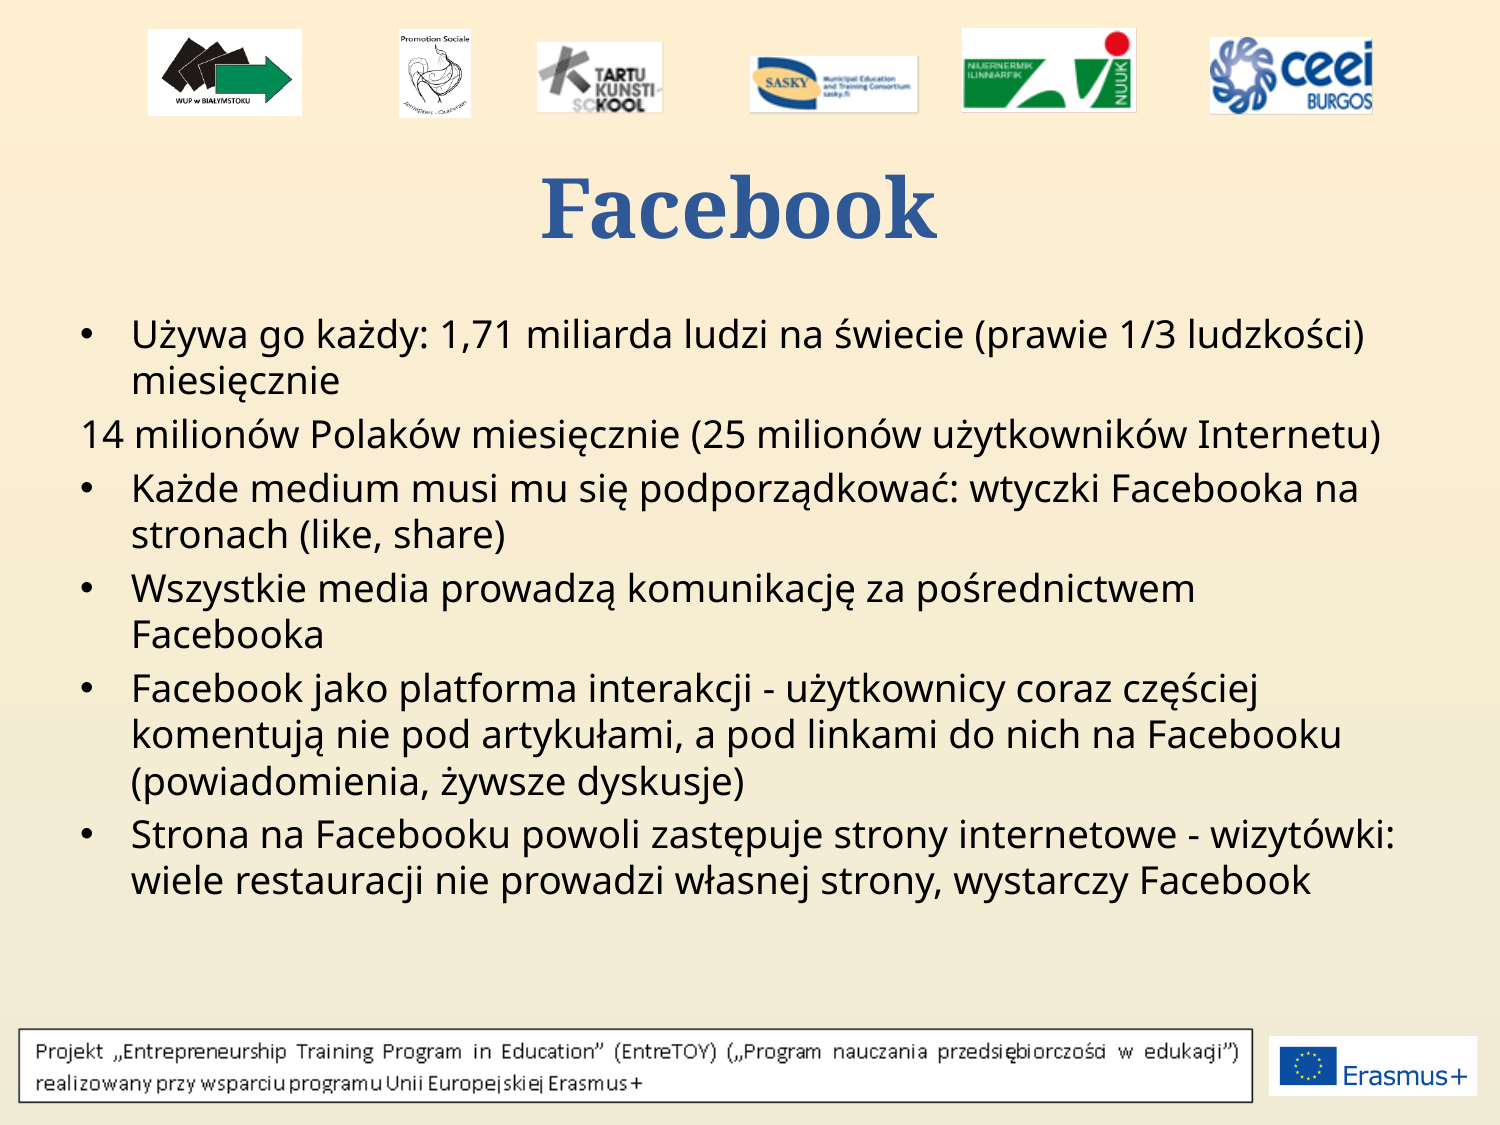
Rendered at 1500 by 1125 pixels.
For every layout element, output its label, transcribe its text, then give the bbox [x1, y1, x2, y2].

list Używa go każdy: 1,71 miliarda ludzi na świecie (prawie 1/3 ludzkości) miesięcznie 14 milionów Polaków miesięcznie (25 milionów użytkowników Internetu) Każde medium musi mu się podporządkować: wtyczki Facebooka na stronach (like, share) Wszystkie media prowadzą komunikację za pośrednictwem Facebooka Facebook jako platforma interakcji - użytkownicy coraz częściej komentują nie pod artykułami, a pod linkami do nich na Facebooku (powiadomienia, żywsze dyskusje) Strona na Facebooku powoli zastępuje strony internetowe - wizytówki: wiele restauracji nie prowadzi własnej strony, wystarczy Facebook [64, 302, 1412, 988]
picture [148, 29, 302, 116]
picture [17, 1027, 1255, 1105]
picture [1210, 37, 1374, 116]
title Facebook [75, 137, 1425, 263]
picture [537, 42, 668, 118]
picture [962, 28, 1140, 116]
picture [399, 29, 471, 118]
picture [750, 56, 921, 116]
